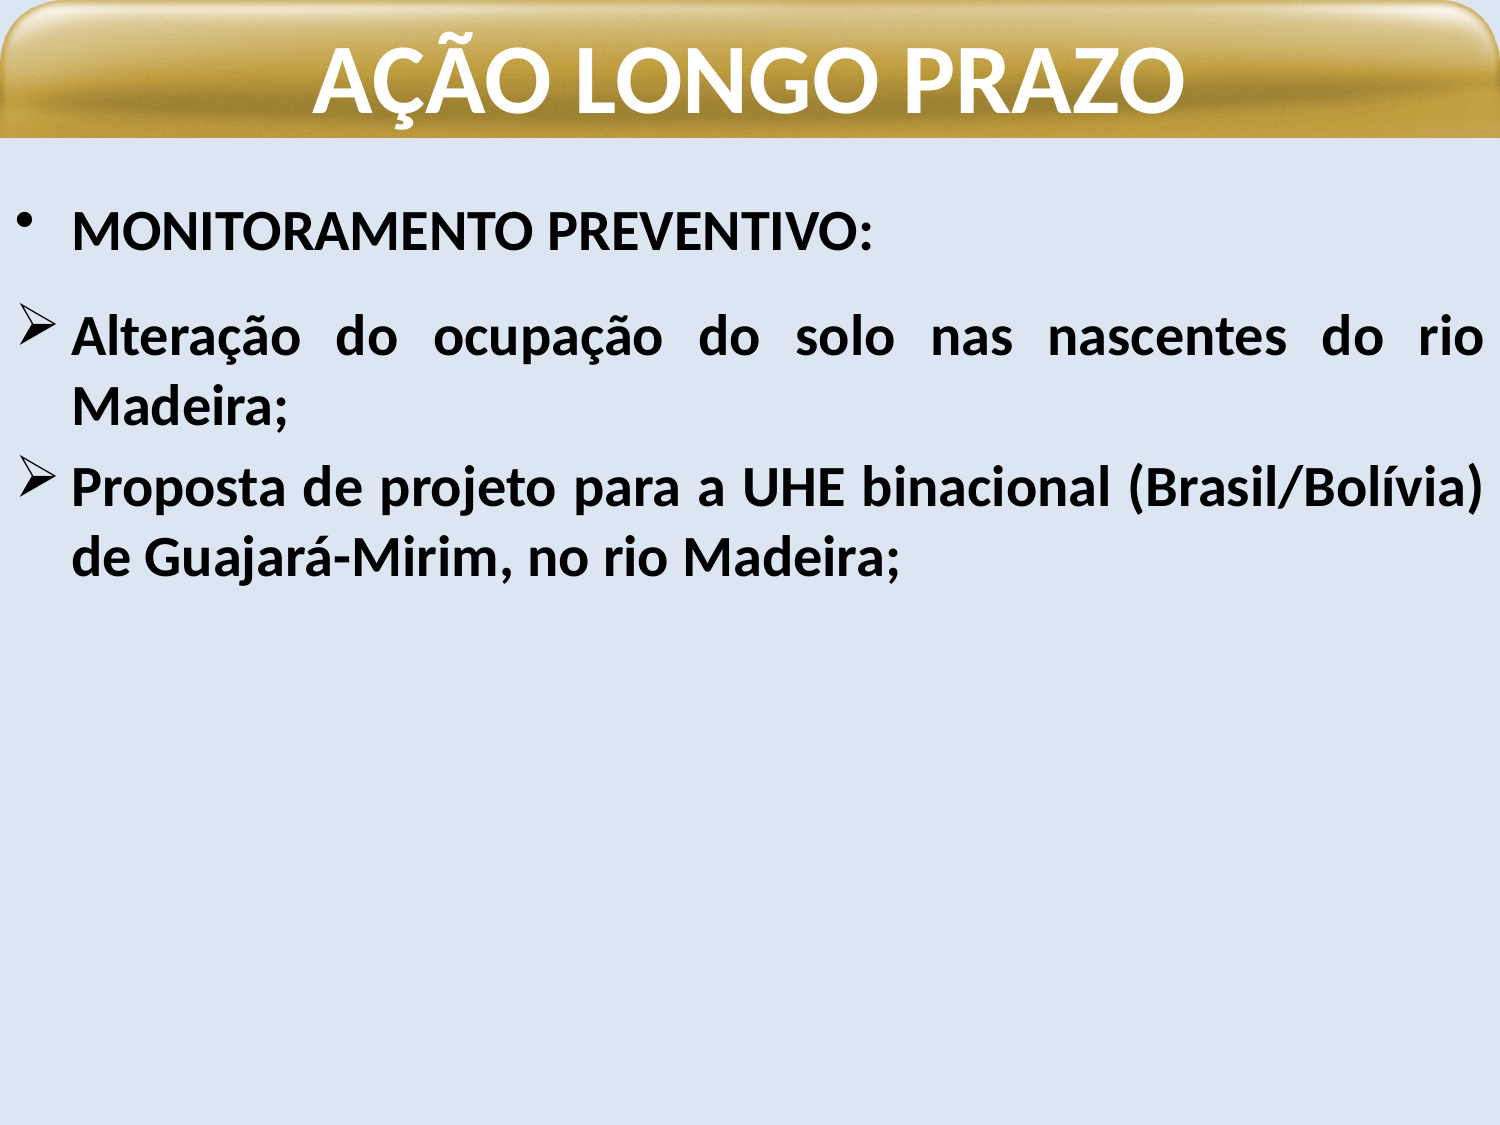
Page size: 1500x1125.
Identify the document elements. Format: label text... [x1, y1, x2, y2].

picture [0, 0, 1500, 138]
text_box MONITORAMENTO PREVENTIVO: Alteração do ocupação do solo nas nascentes do rio Madeira; Proposta de projeto para a UHE binacional (Brasil/Bolívia) de Guajará-Mirim, no rio Madeira; [0, 184, 1500, 657]
